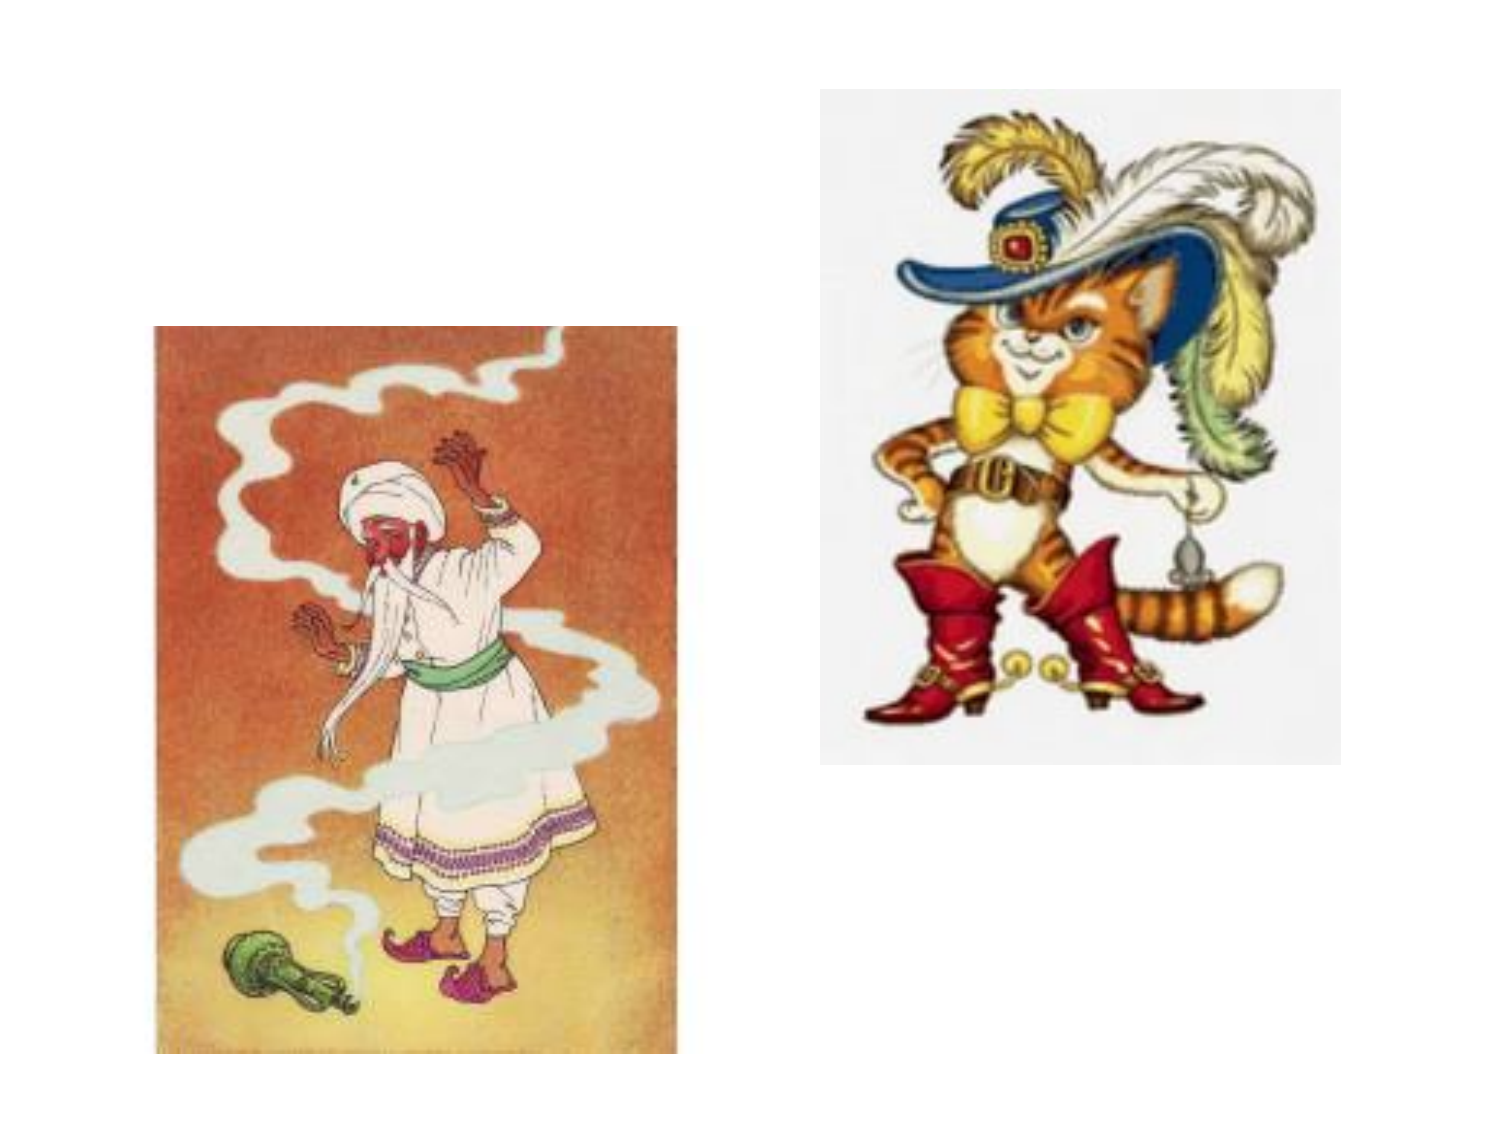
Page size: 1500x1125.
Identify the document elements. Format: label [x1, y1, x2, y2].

list [820, 89, 1341, 765]
picture [52, 325, 781, 1054]
